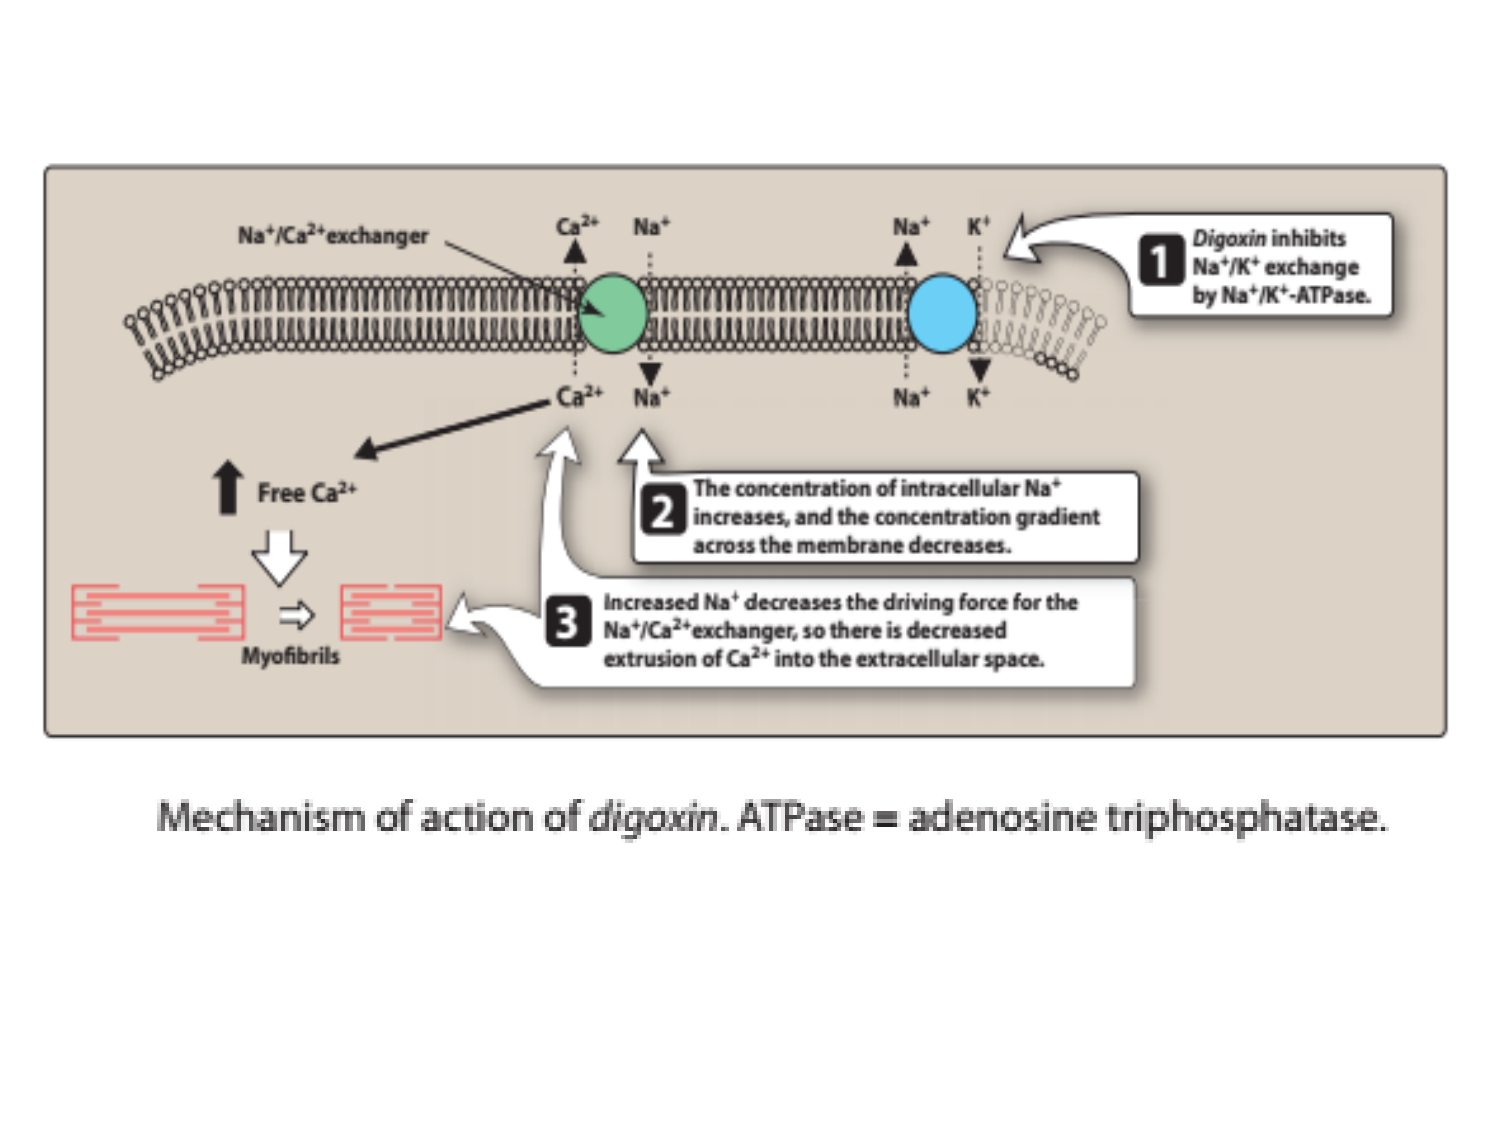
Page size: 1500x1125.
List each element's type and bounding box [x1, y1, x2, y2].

picture [137, 787, 1418, 888]
picture [24, 162, 1461, 751]
